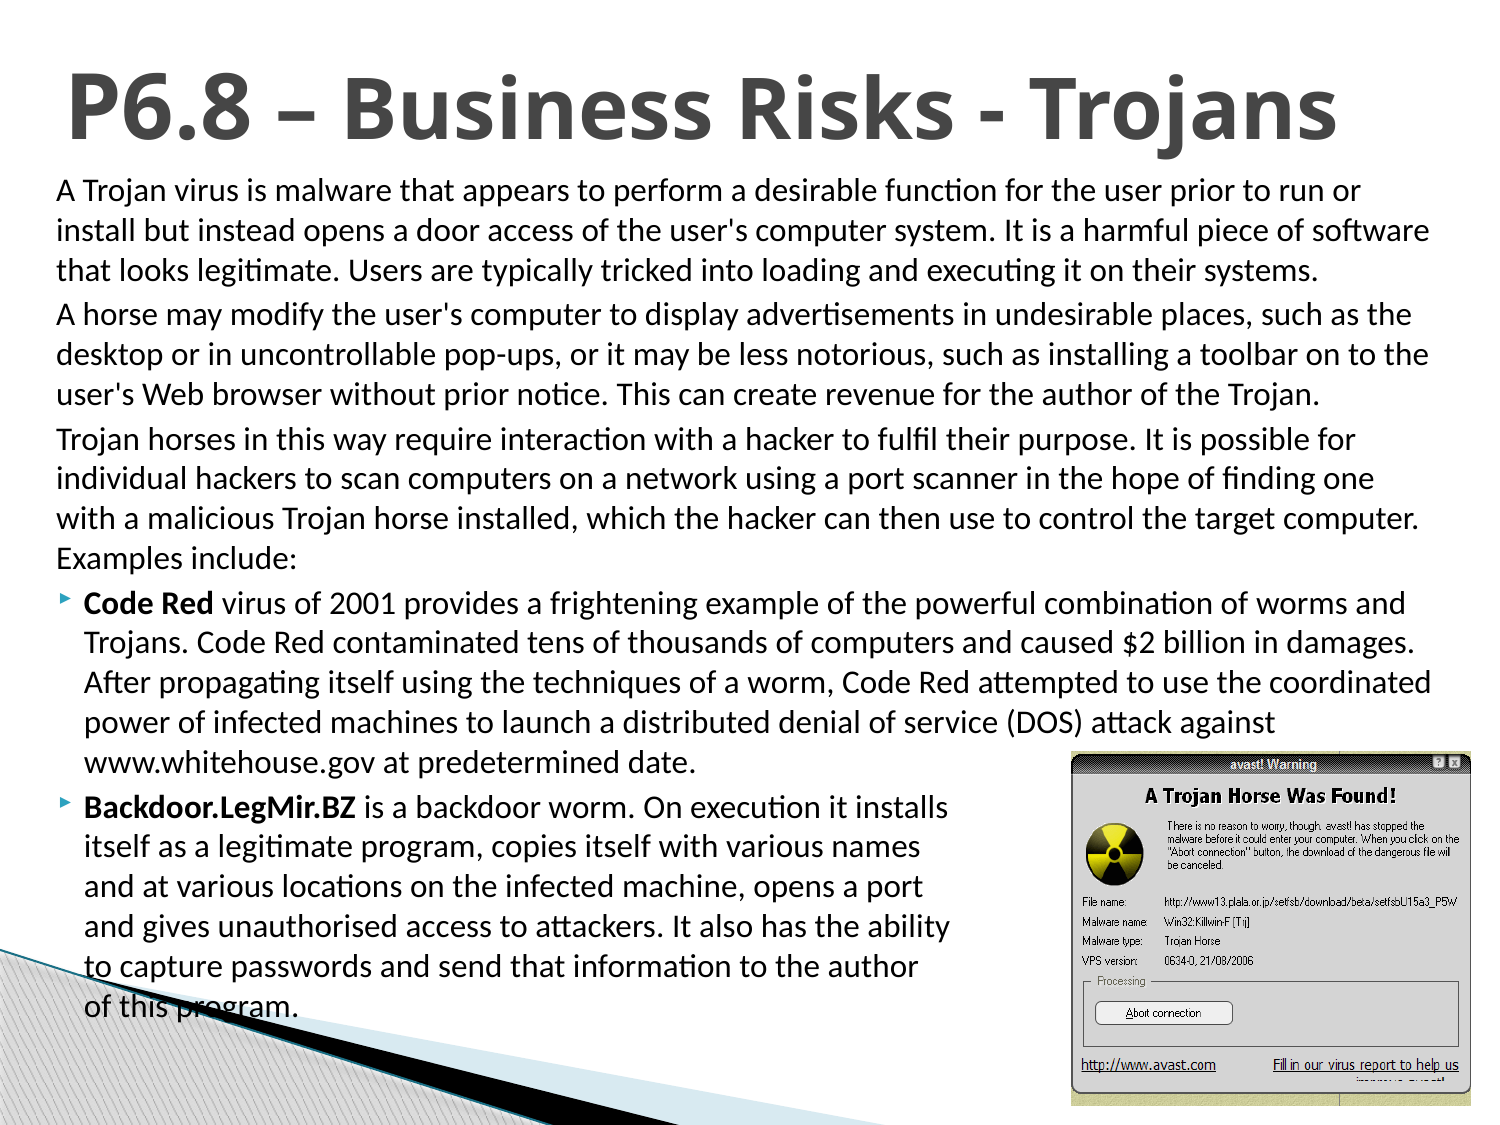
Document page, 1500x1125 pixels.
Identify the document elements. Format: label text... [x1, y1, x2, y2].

picture [1070, 751, 1471, 1107]
list A Trojan virus is malware that appears to perform a desirable function for the user prior to run or install but instead opens a door access of the user's computer system. It is a harmful piece of software that looks legitimate. Users are typically tricked into loading and executing it on their systems. A horse may modify the user's computer to display advertisements in undesirable places, such as the desktop or in uncontrollable pop-ups, or it may be less notorious, such as installing a toolbar on to the user's Web browser without prior notice. This can create revenue for the author of the Trojan. Trojan horses in this way require interaction with a hacker to fulfil their purpose. It is possible for individual hackers to scan computers on a network using a port scanner in the hope of finding one with a malicious Trojan horse installed, which the hacker can then use to control the target computer. Examples include: Code Red virus of 2001 provides a frightening example of the powerful combination of worms and Trojans. Code Red contaminated tens of thousands of computers and caused $2 billion in damages. After propagating itself using the techniques of a worm, Code Red attempted to use the coordinated power of infected machines to launch a distributed denial of service (DOS) attack against www.whitehouse.gov at predetermined date. Backdoor.LegMir.BZ is a backdoor worm. On execution it installs itself as a legitimate program, copies itself with various names and at various locations on the infected machine, opens a port and gives unauthorised access to attackers. It also has the ability to capture passwords and send that information to the author of this program. [41, 160, 1459, 1047]
title P6.8 – Business Risks - Trojans [49, 32, 1400, 173]
